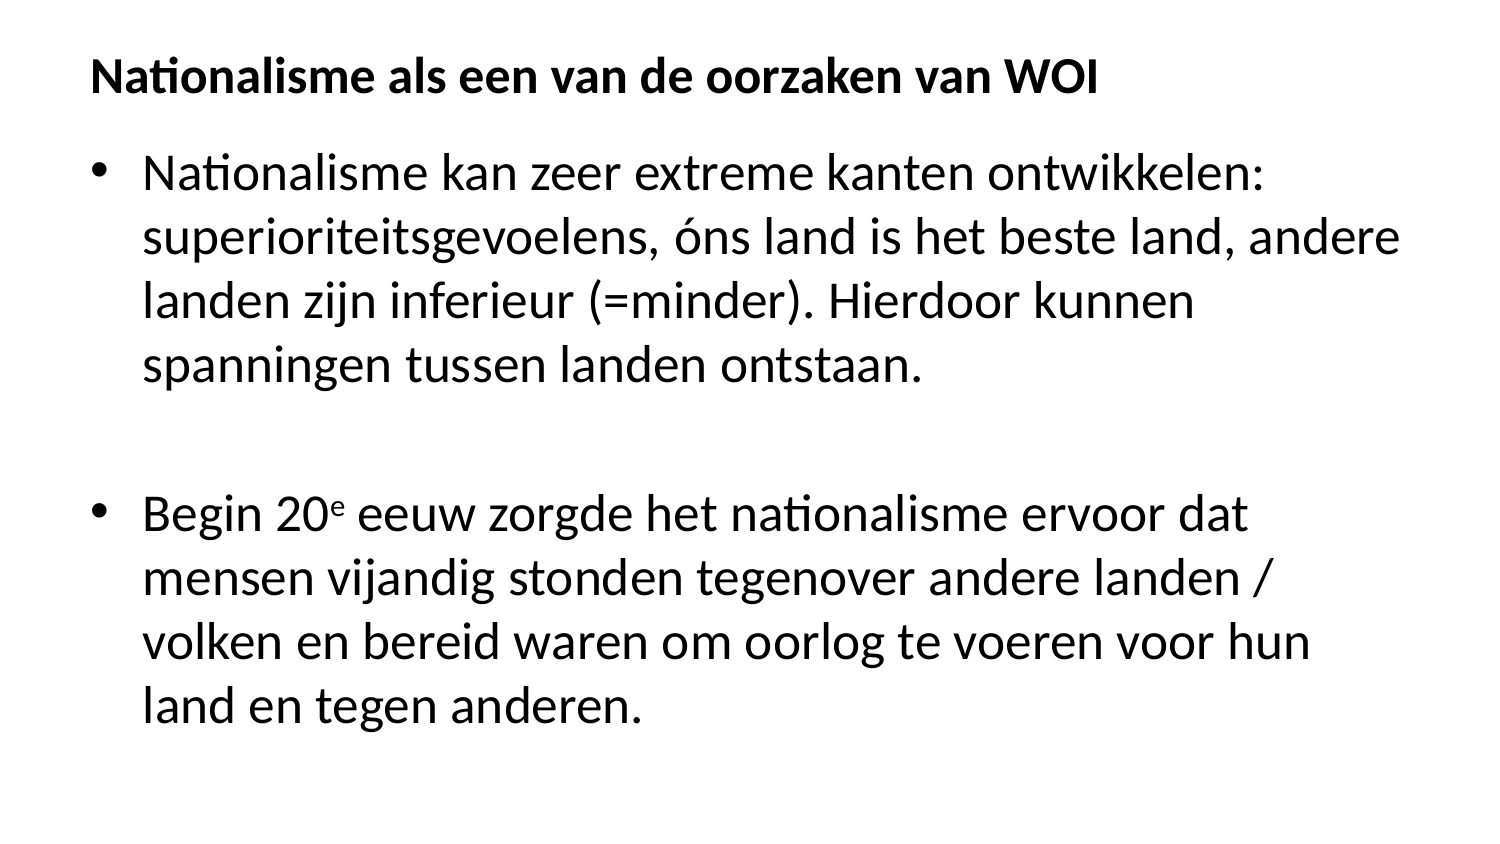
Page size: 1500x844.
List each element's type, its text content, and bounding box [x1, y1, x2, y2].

list Nationalisme kan zeer extreme kanten ontwikkelen: superioriteitsgevoelens, óns land is het beste land, andere landen zijn inferieur (=minder). Hierdoor kunnen spanningen tussen landen ontstaan. Begin 20e eeuw zorgde het nationalisme ervoor dat mensen vijandig stonden tegenover andere landen / volken en bereid waren om oorlog te voeren voor hun land en tegen anderen. [75, 129, 1425, 754]
title Nationalisme als een van de oorzaken van WOI [75, 33, 1425, 112]
